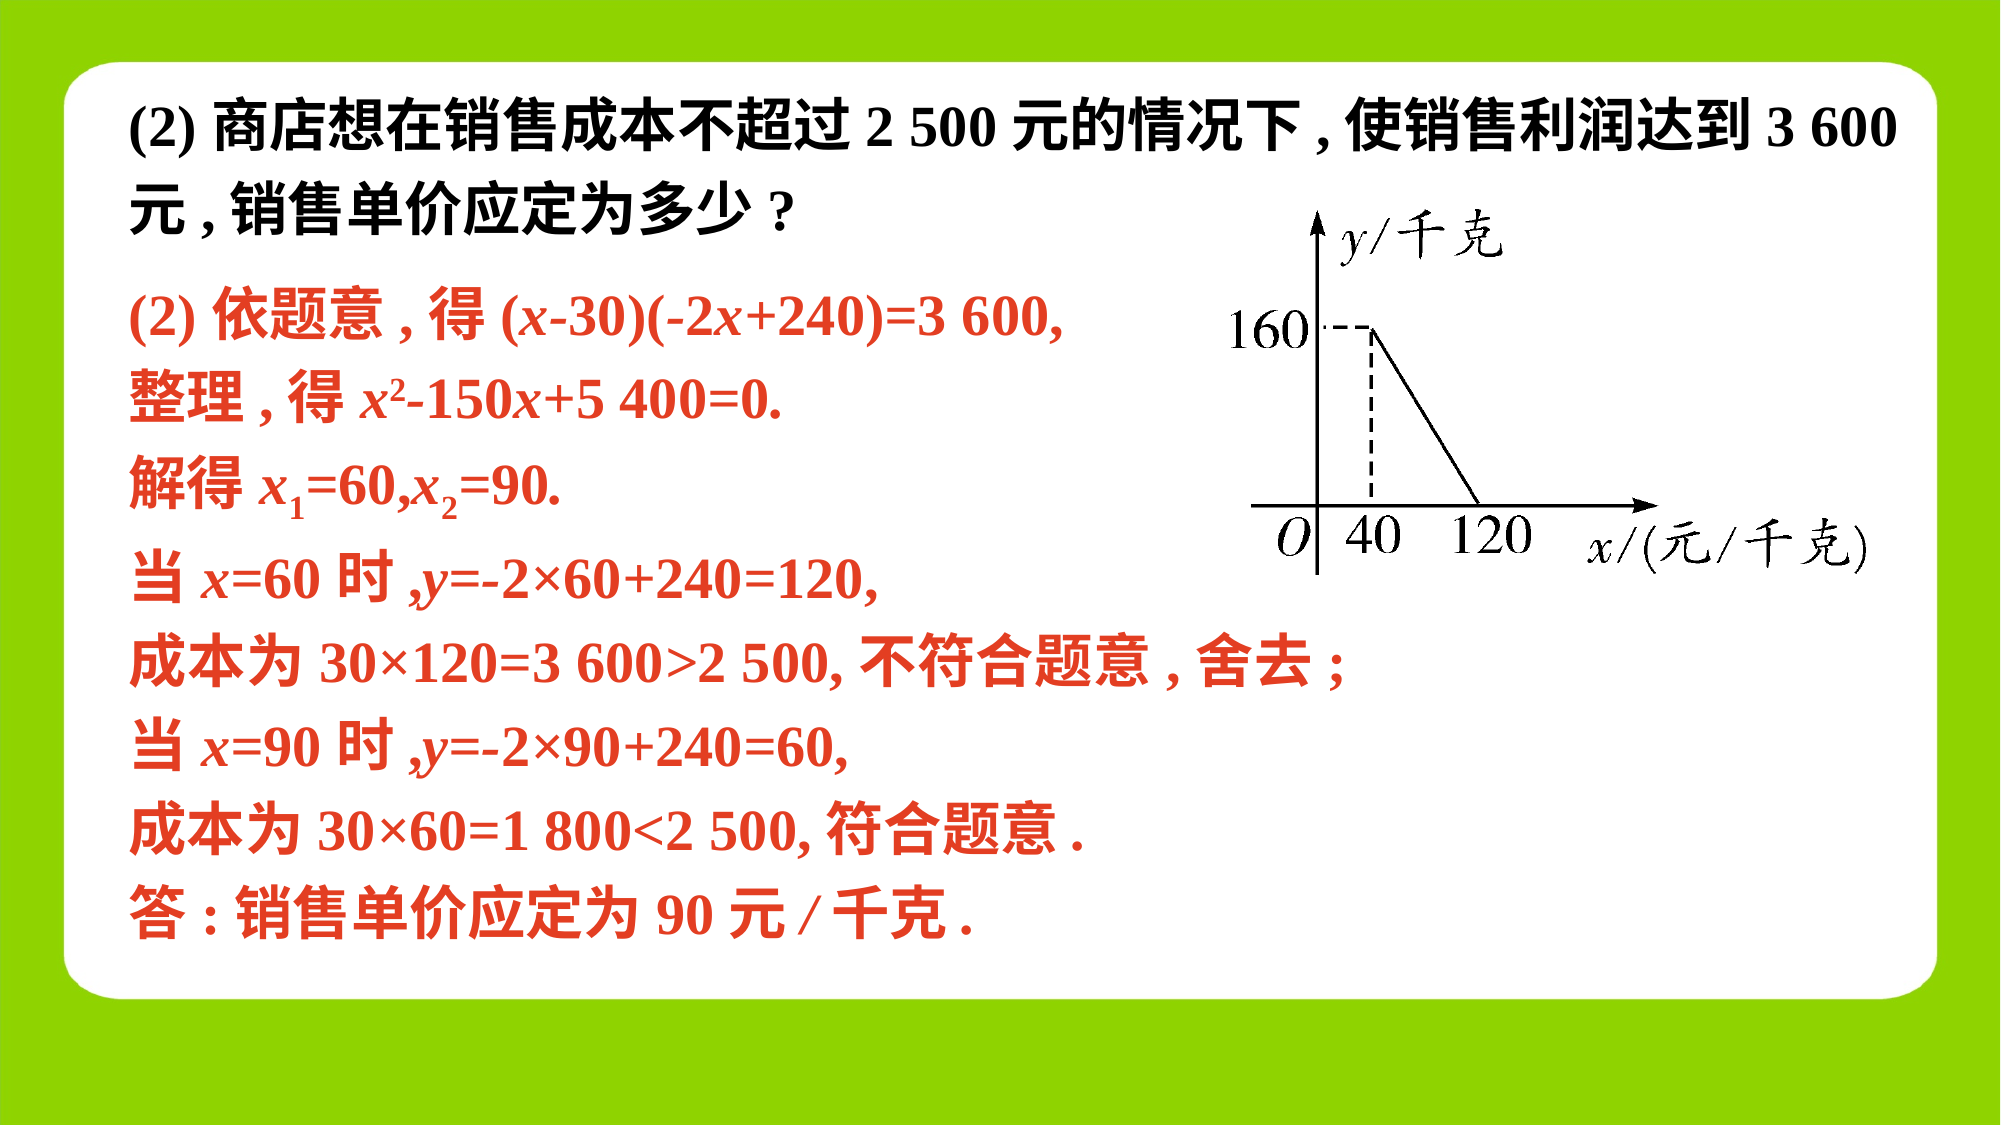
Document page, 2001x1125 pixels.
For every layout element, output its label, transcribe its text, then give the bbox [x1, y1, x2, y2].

text_box (2)依题意,得(x-30)(-2x+240)=3 600, 整理,得x2-150x+5 400=0. 解得x1=60,x2=90. 当x=60时,y=-2×60+240=120, 成本为30×120=3 600>2 500,不符合题意,舍去; 当x=90时,y=-2×90+240=60, 成本为30×60=1 800<2 500,符合题意. 答:销售单价应定为90元/千克. [114, 255, 1343, 954]
picture [0, 0, 2001, 1125]
text_box (2)商店想在销售成本不超过2 500元的情况下,使销售利润达到3 600元,销售单价应定为多少? [114, 66, 1922, 249]
